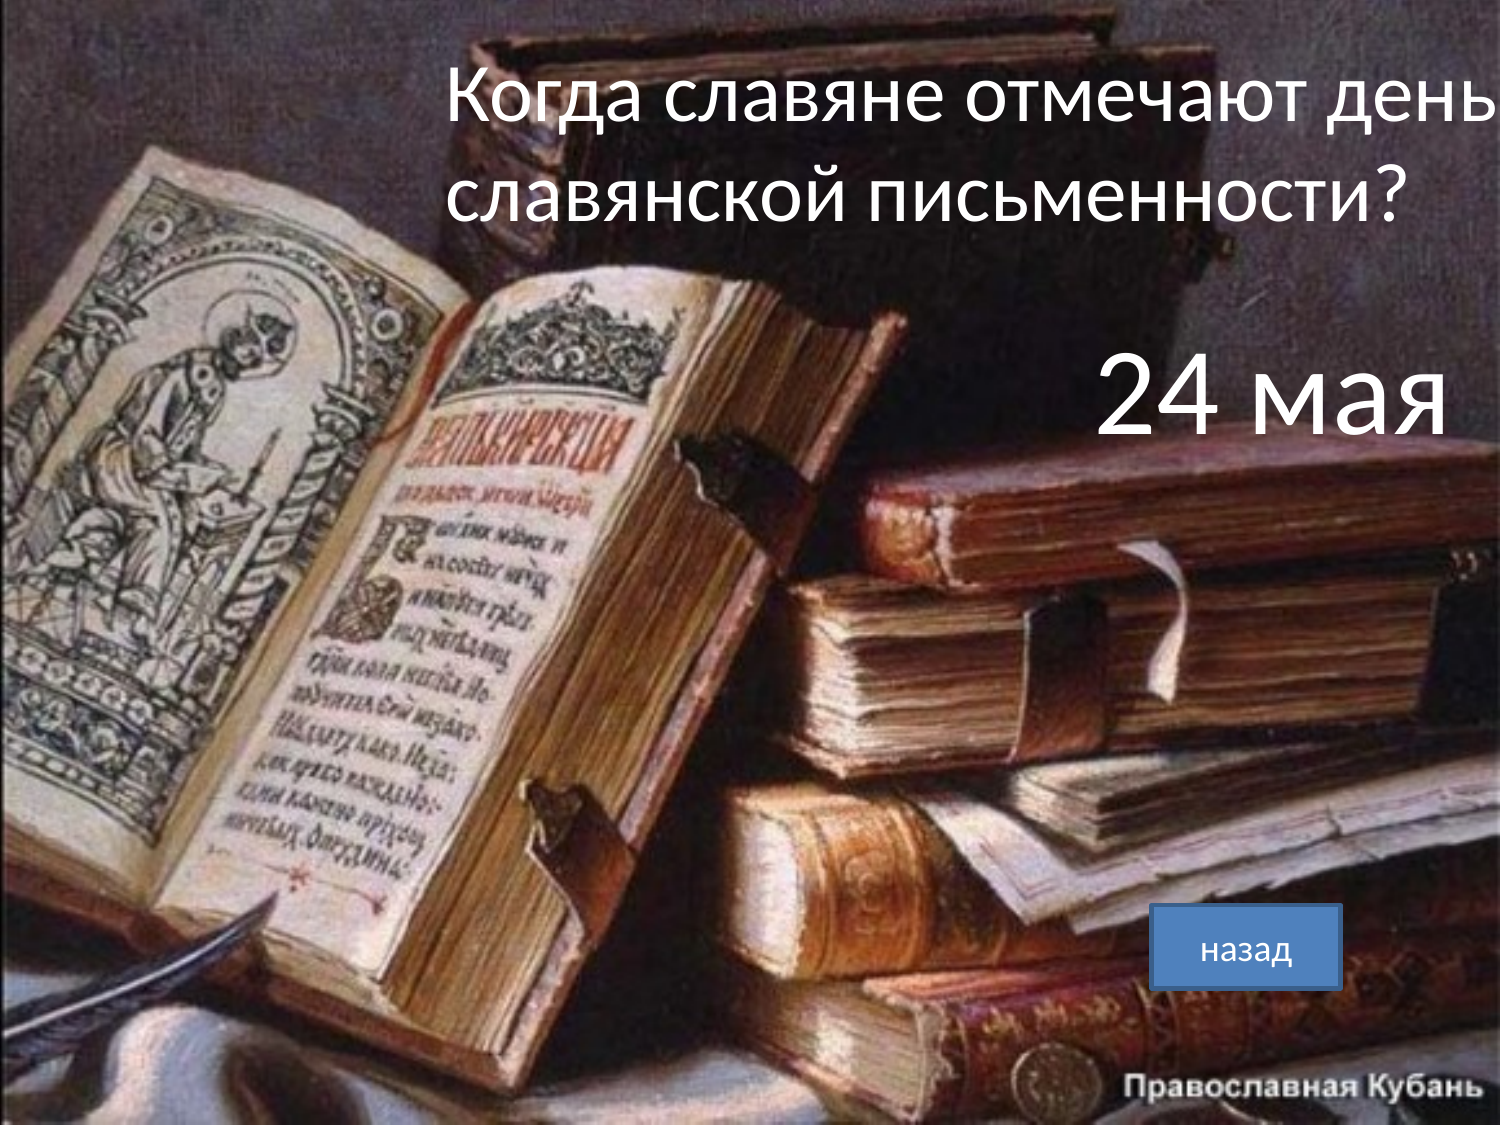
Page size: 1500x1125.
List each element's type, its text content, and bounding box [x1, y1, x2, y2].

picture [0, 0, 1500, 1125]
text_box Когда славяне отмечают день славянской письменности? [430, 30, 1500, 246]
text_box 24 мая [1078, 301, 1467, 467]
text_box назад [1149, 903, 1343, 991]
